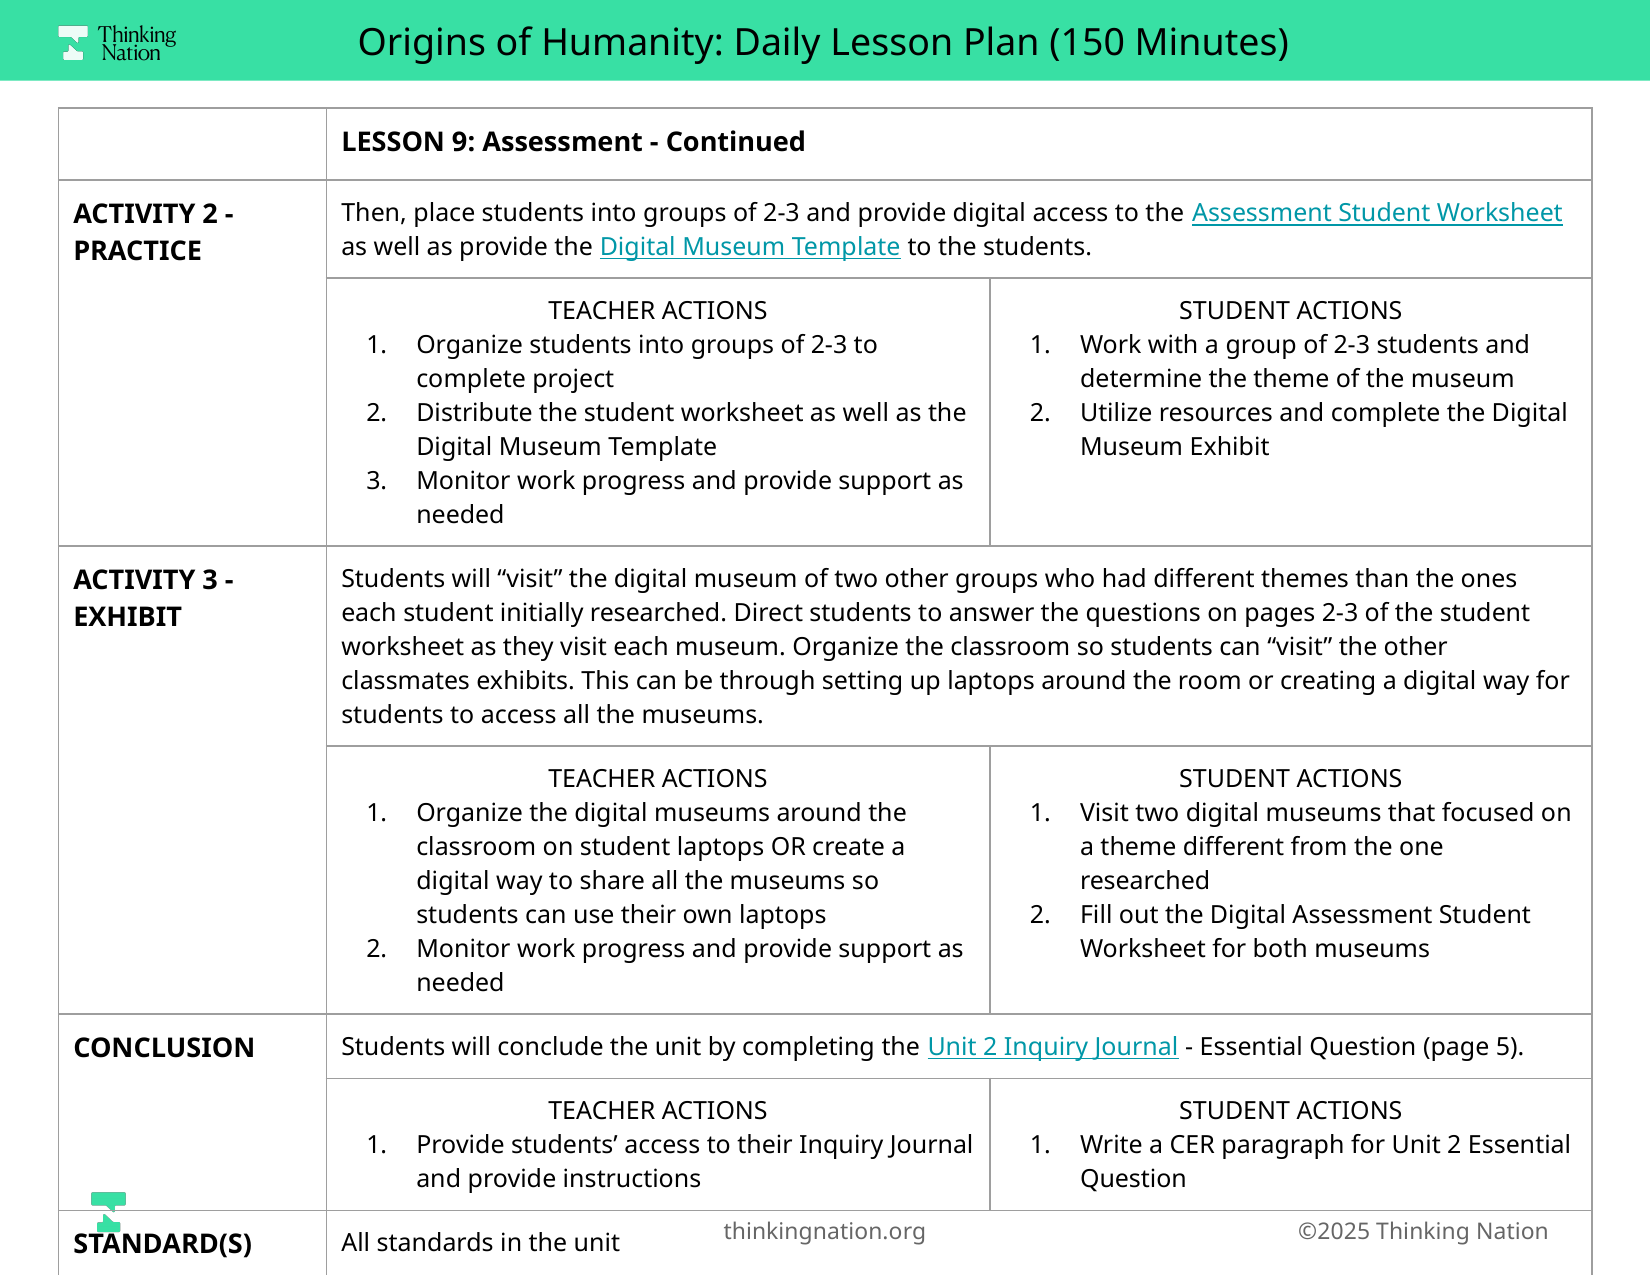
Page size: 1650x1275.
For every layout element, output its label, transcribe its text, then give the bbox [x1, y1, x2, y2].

picture [45, 14, 180, 85]
table_cell TEACHER ACTIONS Organize the digital museums around the classroom on student laptops OR create a digital way to share all the museums so students can use their own laptops Monitor work progress and provide support as needed [327, 747, 989, 1013]
table_cell CONCLUSION [59, 1015, 326, 1210]
table_cell STUDENT ACTIONS Visit two digital museums that focused on a theme different from the one researched Fill out the Digital Assessment Student Worksheet for both museums [991, 747, 1591, 1013]
table_header LESSON 9: Assessment - Continued [327, 109, 1591, 179]
table_cell All standards in the unit [327, 1211, 1591, 1275]
table_cell ACTIVITY 3 - EXHIBIT [59, 547, 326, 1013]
table_cell STUDENT ACTIONS Write a CER paragraph for Unit 2 Essential Question [991, 1079, 1591, 1210]
table_cell Students will conclude the unit by completing the Unit 2 Inquiry Journal - Essential Question (page 5). [327, 1015, 1591, 1078]
picture [80, 1184, 136, 1240]
table_cell TEACHER ACTIONS Provide students’ access to their Inquiry Journal and provide instructions [327, 1079, 989, 1210]
table_cell STANDARD(S) [59, 1211, 326, 1275]
table_cell TEACHER ACTIONS Organize students into groups of 2-3 to complete project Distribute the student worksheet as well as the Digital Museum Template Monitor work progress and provide support as needed [327, 279, 989, 545]
text_box Origins of Humanity: Daily Lesson Plan (150 Minutes) [0, 0, 1650, 81]
table_cell STUDENT ACTIONS Work with a group of 2-3 students and determine the theme of the museum Utilize resources and complete the Digital Museum Exhibit [991, 279, 1591, 545]
table_cell Then, place students into groups of 2-3 and provide digital access to the Assessment Student Worksheet as well as provide the Digital Museum Template to the students. [327, 181, 1591, 277]
table_header [59, 109, 326, 179]
table_cell Students will “visit” the digital museum of two other groups who had different themes than the ones each student initially researched. Direct students to answer the questions on pages 2-3 of the student worksheet as they visit each museum. Organize the classroom so students can “visit” the other classmates exhibits. This can be through setting up laptops around the room or creating a digital way for students to access all the museums. [327, 547, 1591, 745]
table_cell ACTIVITY 2 - PRACTICE [59, 181, 326, 545]
